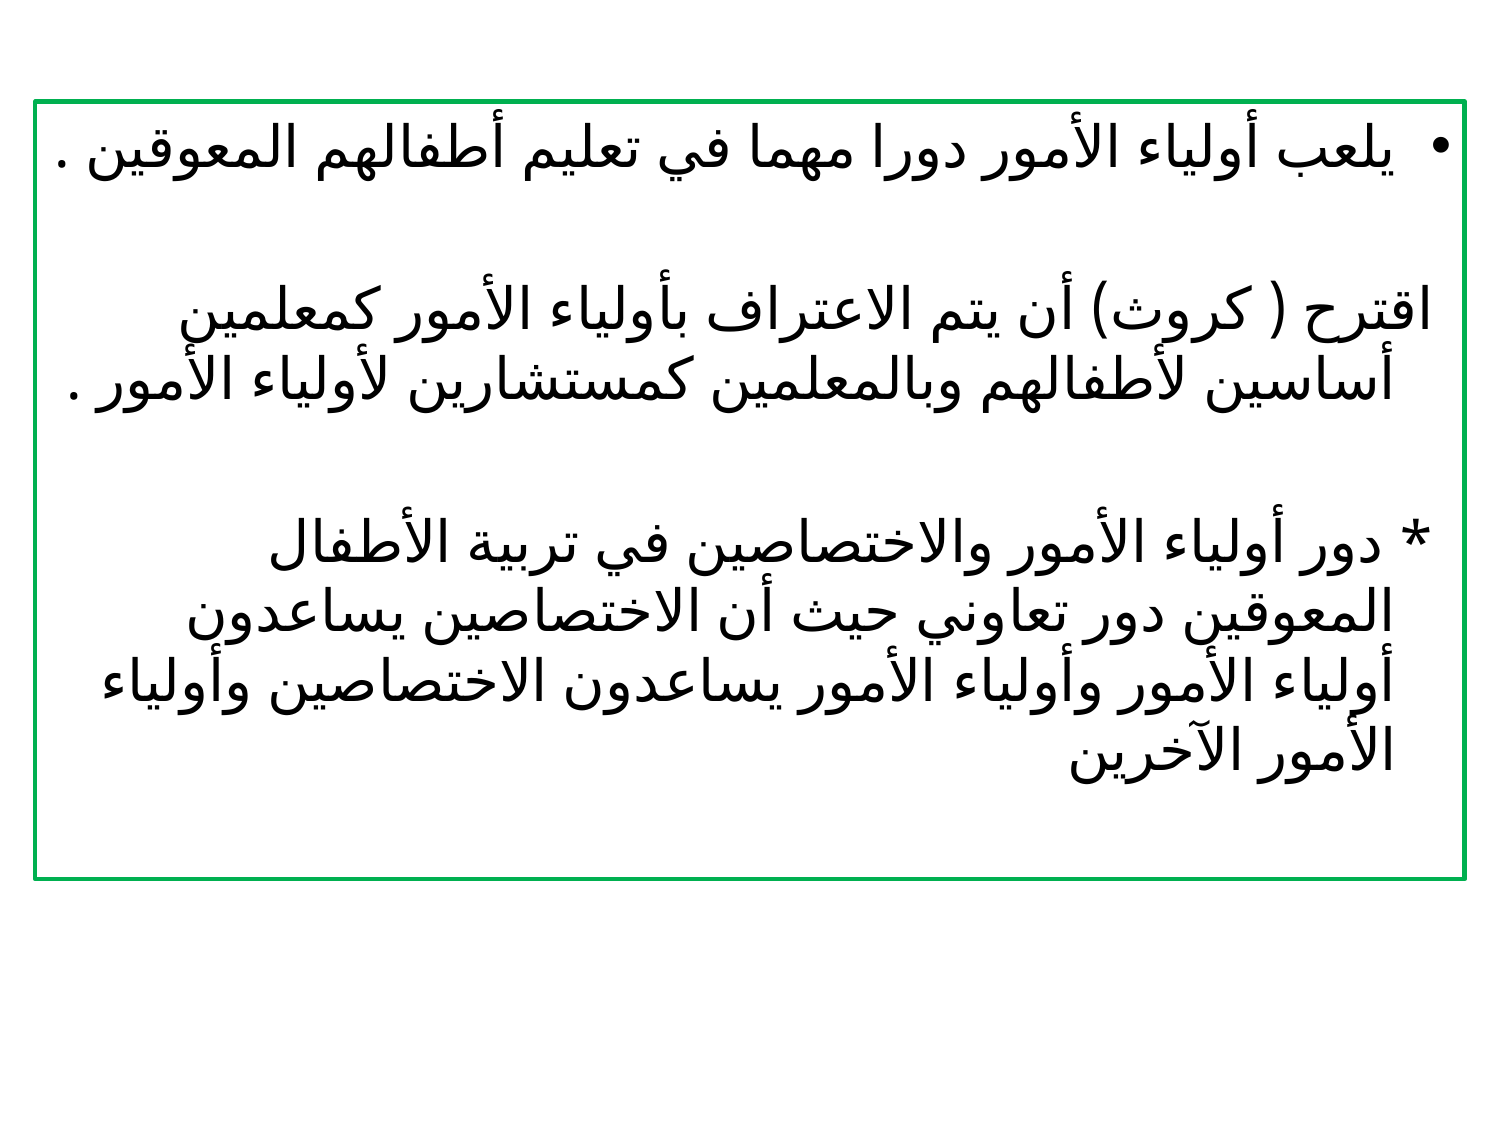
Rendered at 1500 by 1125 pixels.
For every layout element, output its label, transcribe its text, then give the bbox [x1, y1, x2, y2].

list يلعب أولياء الأمور دورا مهما في تعليم أطفالهم المعوقين . اقترح ( كروث) أن يتم الاعتراف بأولياء الأمور كمعلمين أساسين لأطفالهم وبالمعلمين كمستشارين لأولياء الأمور . * دور أولياء الأمور والاختصاصين في تربية الأطفال المعوقين دور تعاوني حيث أن الاختصاصين يساعدون أولياء الأمور وأولياء الأمور يساعدون الاختصاصين وأولياء الأمور الآخرين [35, 101, 1465, 879]
